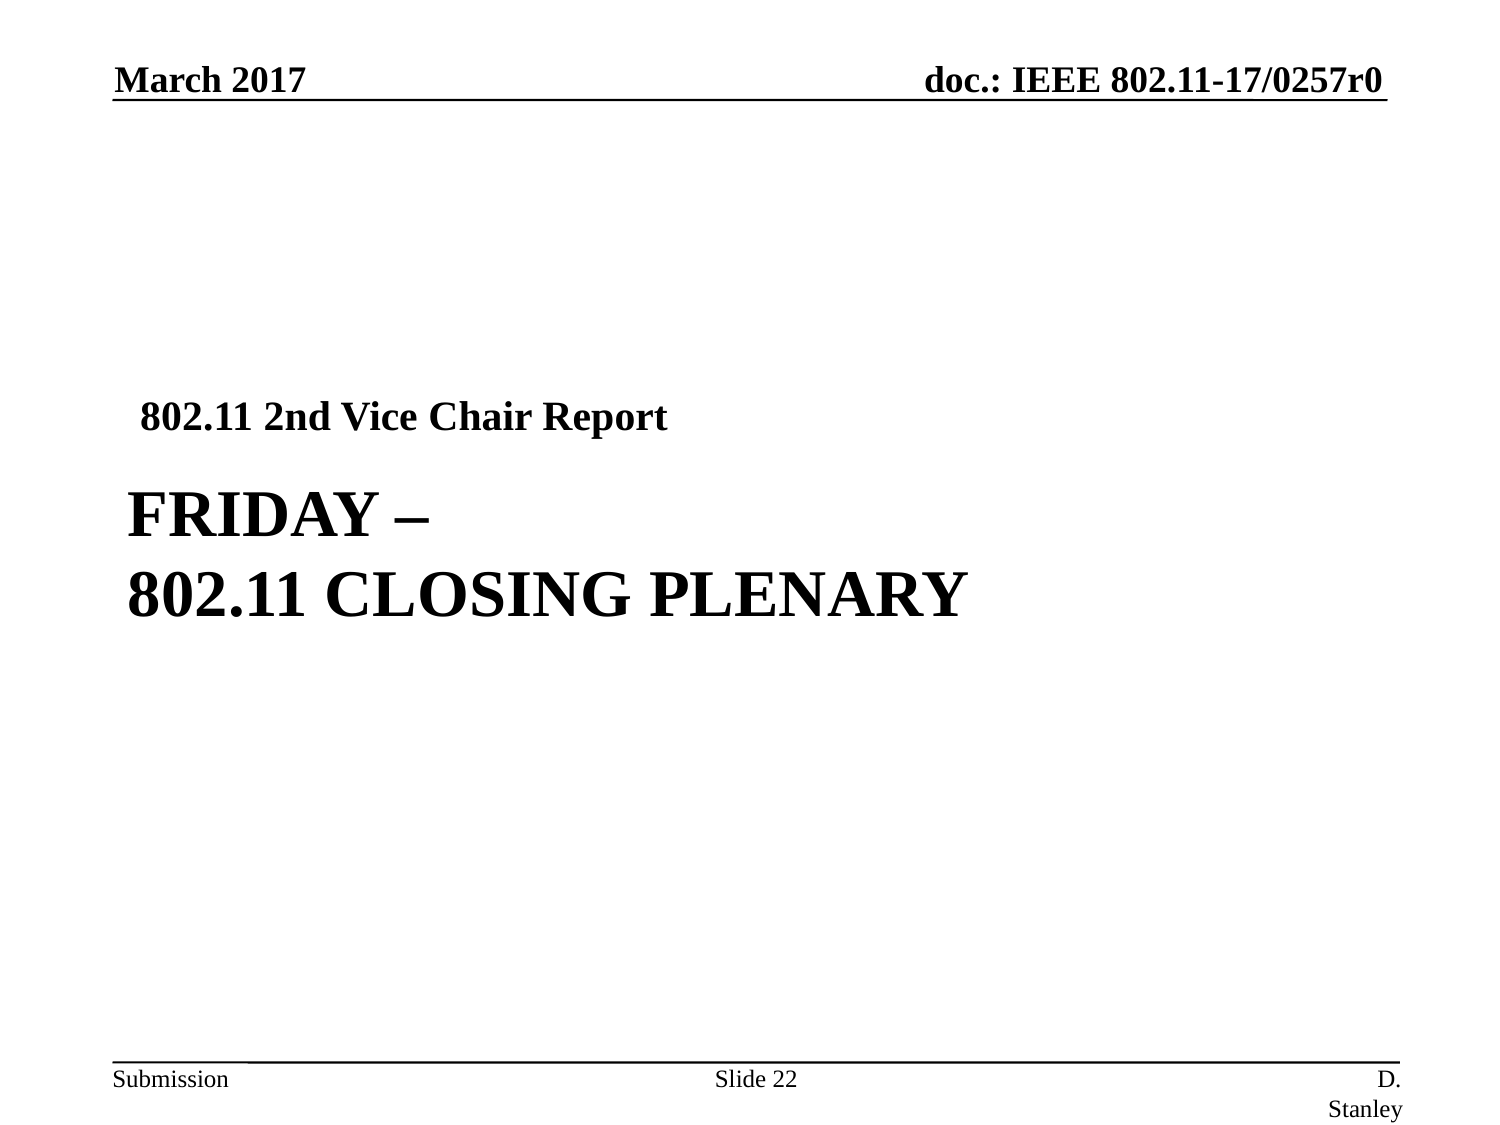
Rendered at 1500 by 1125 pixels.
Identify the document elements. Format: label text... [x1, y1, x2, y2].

slide_number Slide 22 [712, 1061, 800, 1093]
title Friday – 802.11 Closing Plenary [112, 462, 1388, 687]
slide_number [114, 54, 388, 101]
footer D. Stanley, HP Enterprise [1324, 1061, 1402, 1093]
list 802.11 2nd Vice Chair Report [124, 199, 1401, 447]
